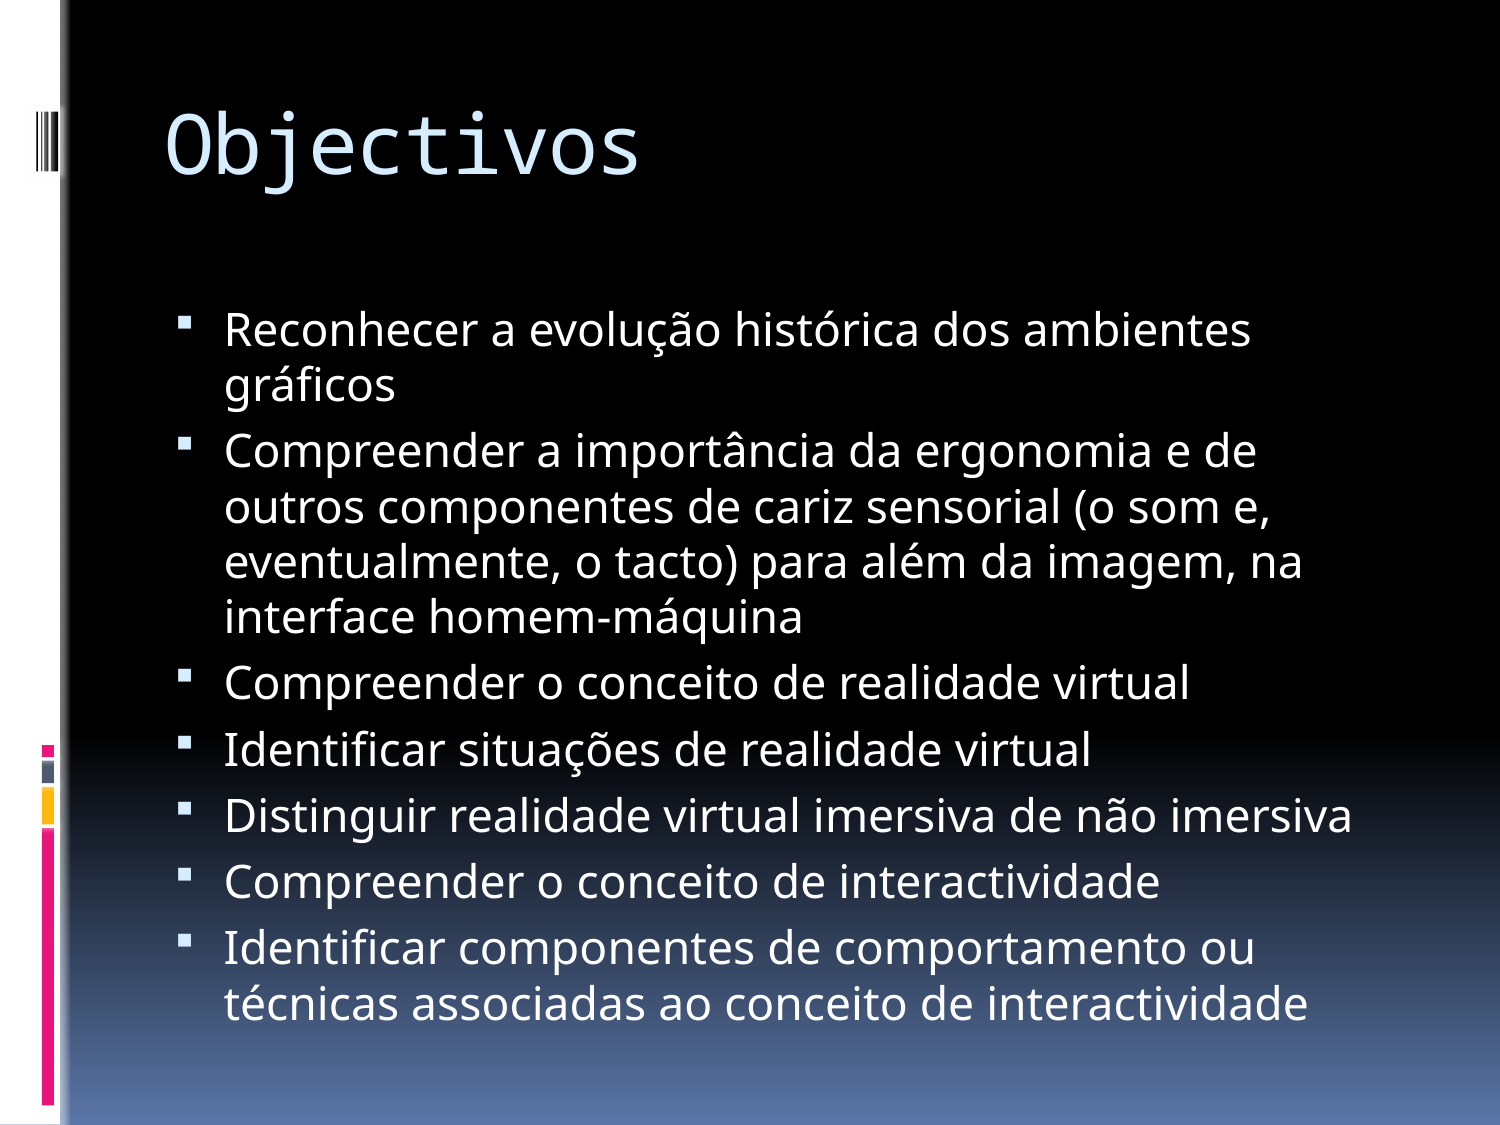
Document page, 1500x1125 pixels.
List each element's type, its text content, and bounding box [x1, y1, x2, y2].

title Objectivos [150, 83, 1425, 234]
list Reconhecer a evolução histórica dos ambientes gráficos Compreender a importância da ergonomia e de outros componentes de cariz sensorial (o som e, eventualmente, o tacto) para além da imagem, na interface homem-máquina Compreender o conceito de realidade virtual Identificar situações de realidade virtual Distinguir realidade virtual imersiva de não imersiva Compreender o conceito de interactividade Identificar componentes de comportamento ou técnicas associadas ao conceito de interactividade [150, 292, 1425, 1043]
